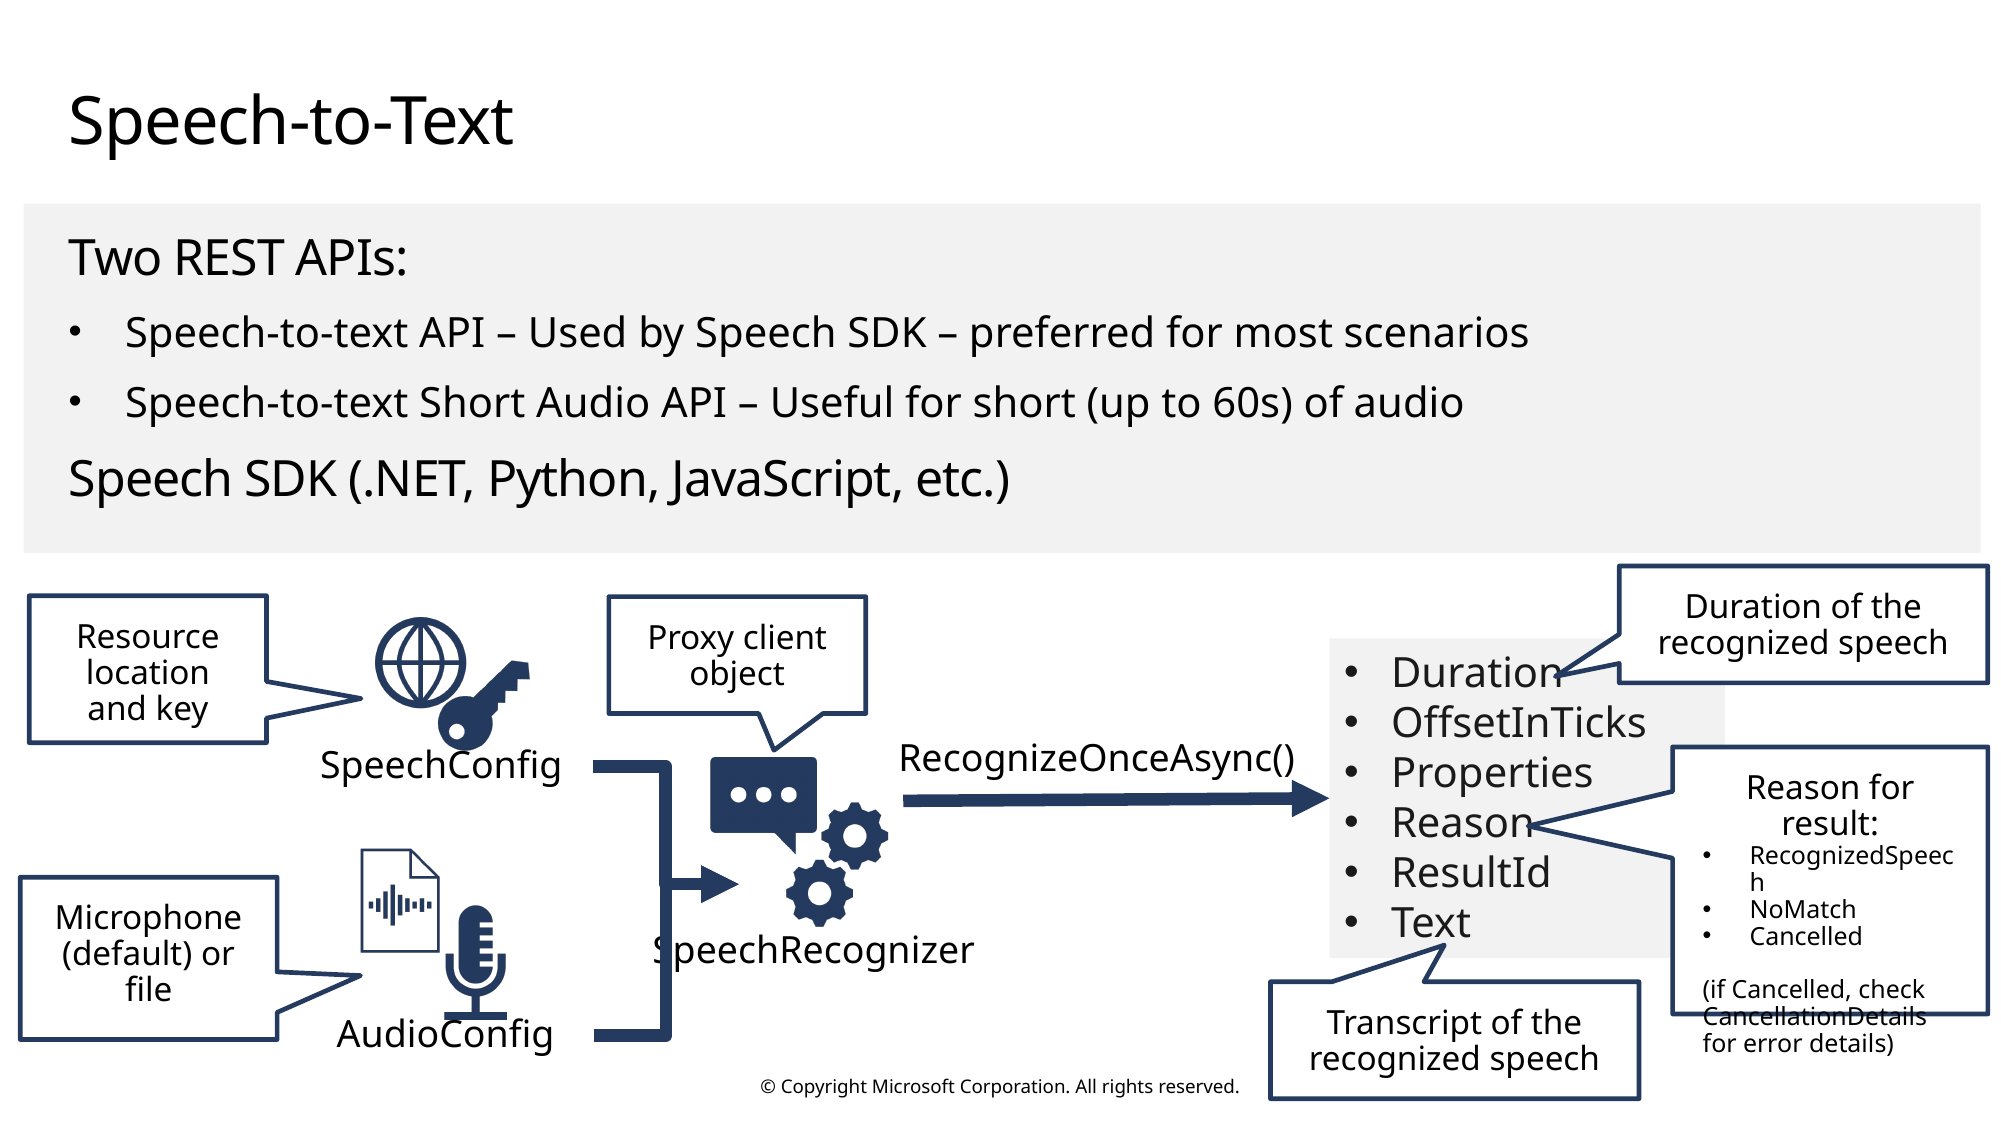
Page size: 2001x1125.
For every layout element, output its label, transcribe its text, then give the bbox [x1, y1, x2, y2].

text_box Proxy client object [608, 595, 867, 730]
text_box Reason for result: RecognizedSpeech NoMatch Cancelled (if Cancelled, check CancellationDetails for error details) [1527, 746, 1989, 1015]
text_box Resource location and key [28, 594, 295, 744]
text_box Duration of the recognized speech [1554, 565, 1989, 684]
text_box RecognizeOnceAsync() [868, 719, 1326, 797]
text_box Microphone (default) or file [19, 876, 306, 1041]
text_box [587, 770, 740, 885]
text_box Duration OffsetInTicks Properties Reason ResultId Text [1329, 638, 1725, 959]
text_box Transcript of the recognized speech [1269, 944, 1640, 1100]
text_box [593, 884, 739, 1040]
title Speech-to-Text [68, 72, 1930, 184]
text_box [902, 797, 1330, 802]
list Two REST APIs: Speech-to-text API – Used by Speech SDK – preferred for most scenarios Speech-to-text Short Audio API – Useful for short (up to 60s) of audio Speech SDK (.NET, Python, JavaScript, etc.) [68, 210, 1930, 546]
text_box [306, 838, 594, 1085]
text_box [295, 605, 588, 816]
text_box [637, 730, 990, 1001]
text_box [23, 203, 1981, 553]
